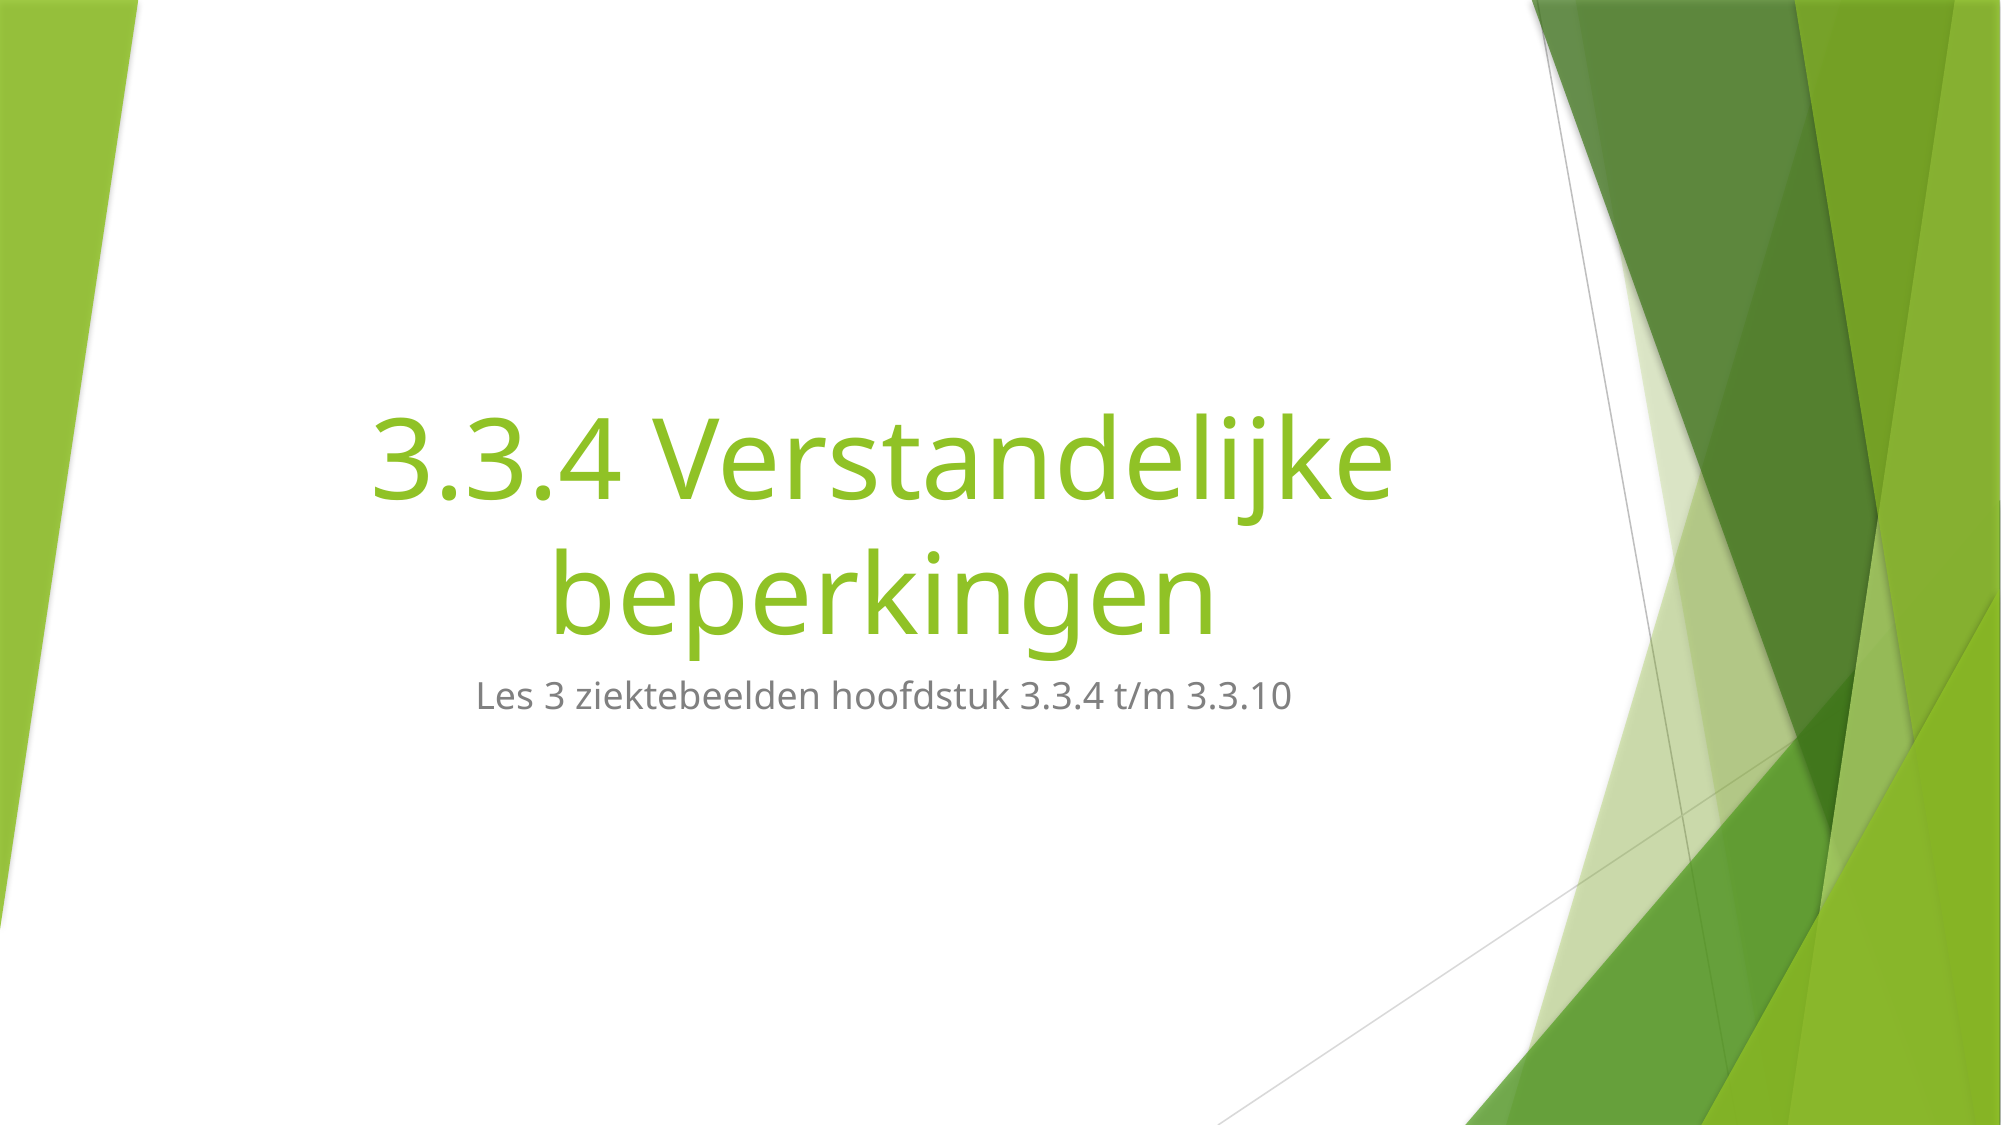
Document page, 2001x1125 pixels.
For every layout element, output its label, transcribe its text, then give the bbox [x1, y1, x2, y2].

subtitle Les 3 ziektebeelden hoofdstuk 3.3.4 t/m 3.3.10 [247, 664, 1522, 845]
title 3.3.4 Verstandelijke beperkingen [247, 394, 1522, 664]
